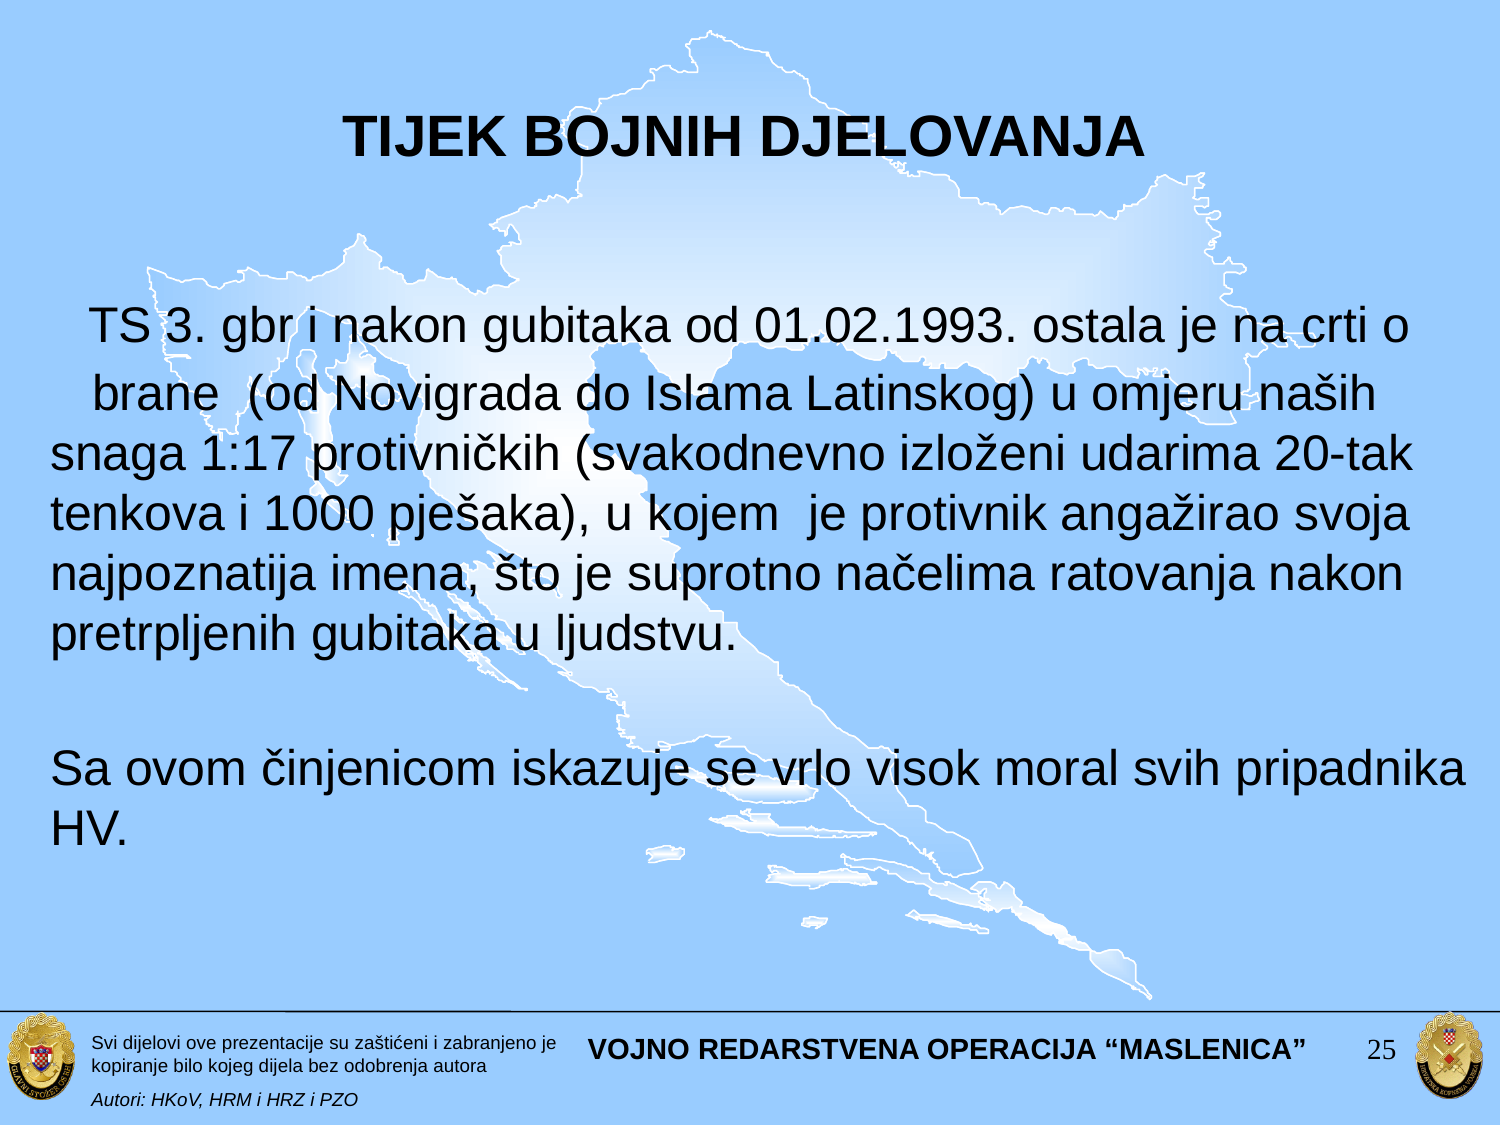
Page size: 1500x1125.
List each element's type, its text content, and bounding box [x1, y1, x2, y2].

picture [1415, 1011, 1483, 1099]
picture [7, 1012, 75, 1100]
footer VOJNO REDARSTVENA OPERACIJA “MASLENICA” [572, 1022, 1387, 1074]
text_box TIJEK BOJNIH DJELOVANJA [327, 90, 1162, 176]
text_box TS 3. gbr i nakon gubitaka od 01.02.1993. ostala je na crti o brane (od Novigrada do Islama Latinskog) u omjeru naših snaga 1:17 protivničkih (svakodnevno izloženi udarima 20-tak tenkova i 1000 pješaka), u kojem je protivnik angažirao svoja najpoznatija imena, što je suprotno načelima ratovanja nakon pretrpljenih gubitaka u ljudstvu. Sa ovom činjenicom iskazuje se vrlo visok moral svih pripadnika HV. [35, 284, 1483, 863]
